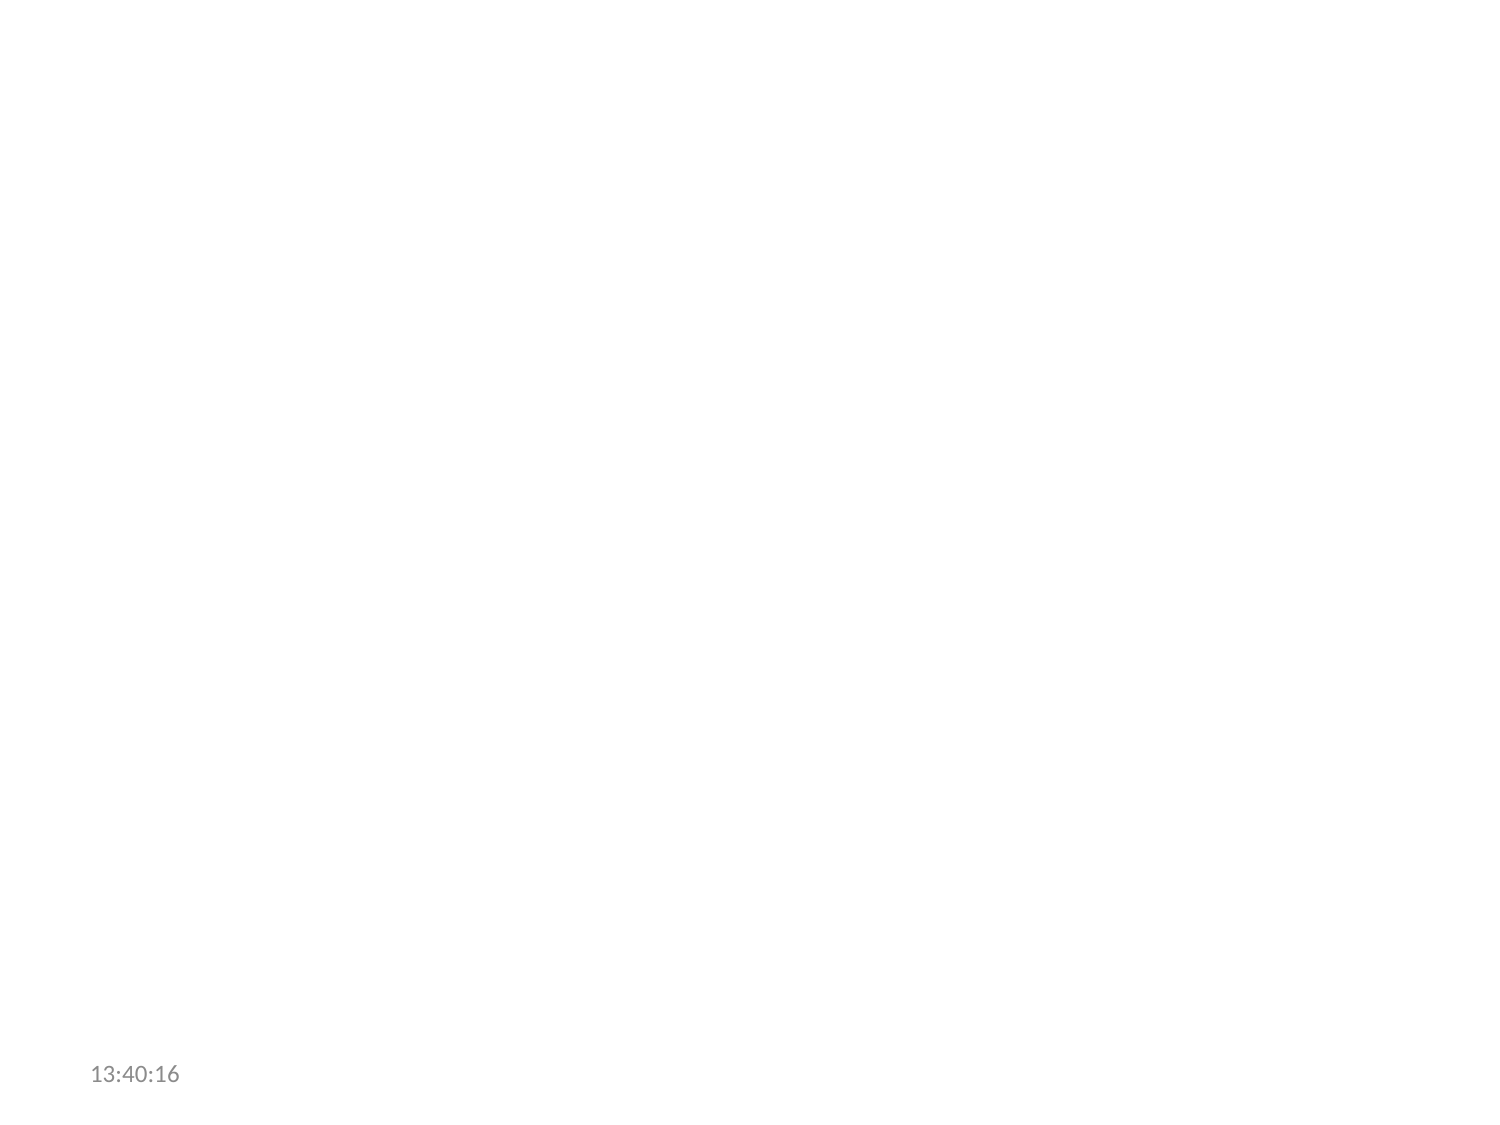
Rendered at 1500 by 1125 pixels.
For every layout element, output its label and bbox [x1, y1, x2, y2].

slide_number [75, 1042, 425, 1103]
